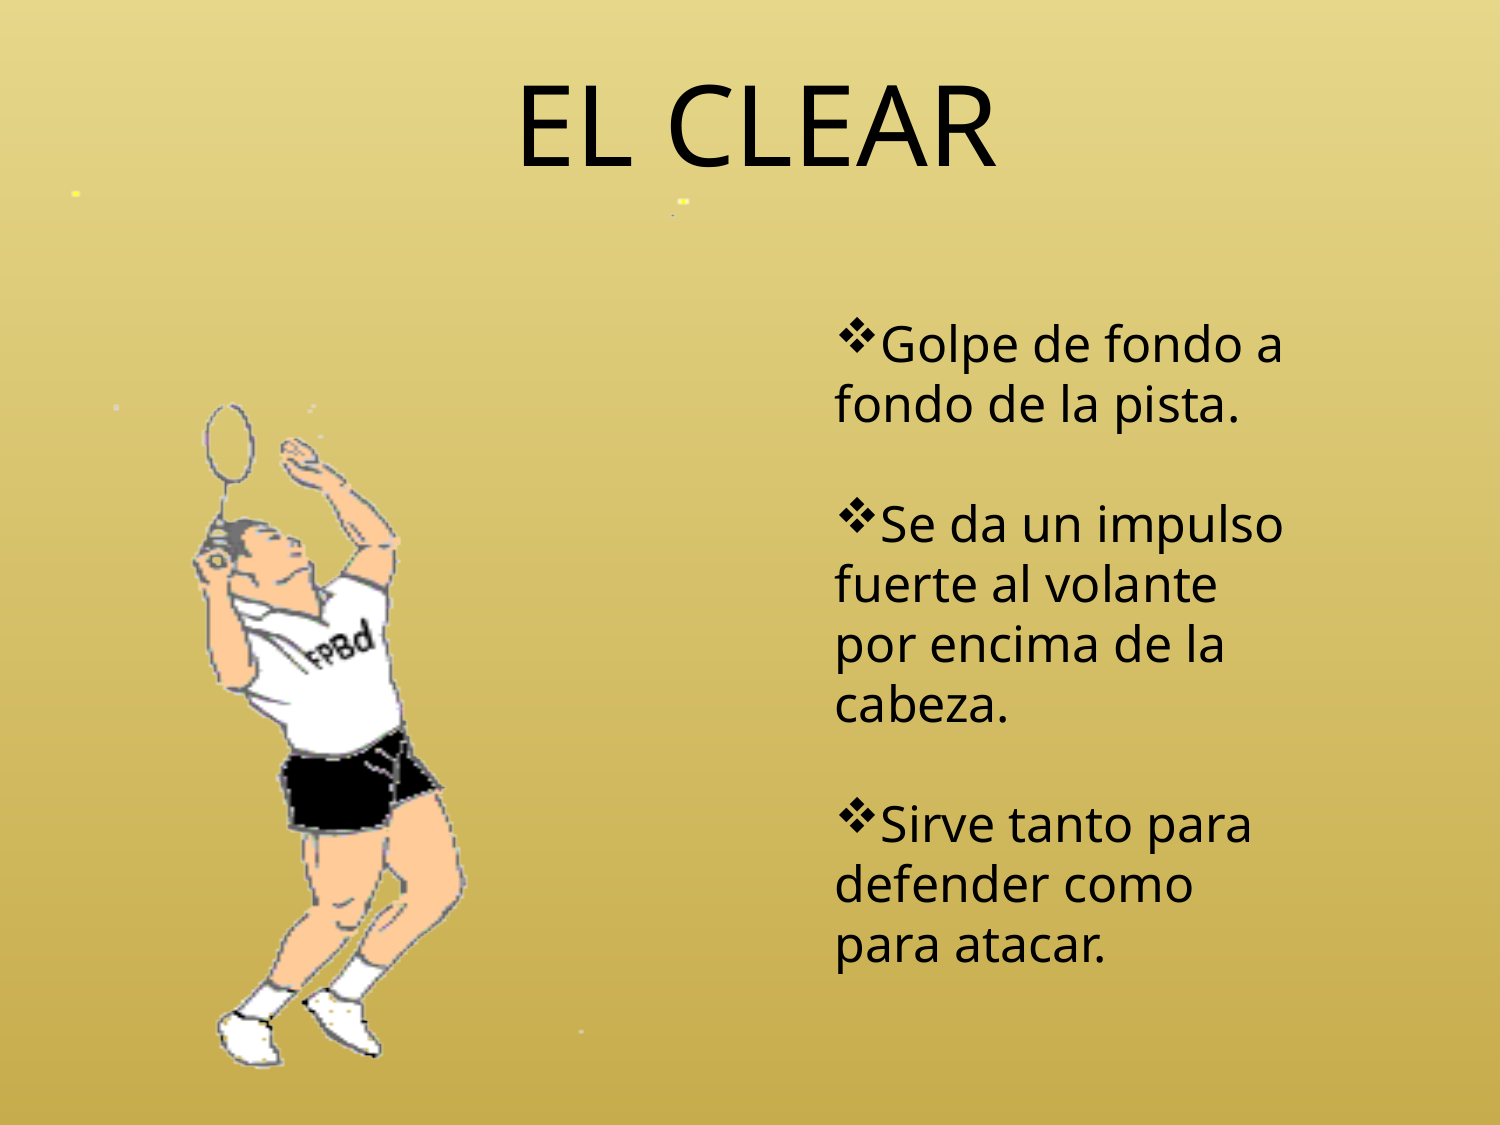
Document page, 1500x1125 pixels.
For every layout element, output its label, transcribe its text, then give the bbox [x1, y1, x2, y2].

picture [70, 187, 704, 1077]
text_box Golpe de fondo a fondo de la pista. Se da un impulso fuerte al volante por encima de la cabeza. Sirve tanto para defender como para atacar. [820, 304, 1313, 1025]
text_box EL CLEAR [105, 46, 1407, 197]
